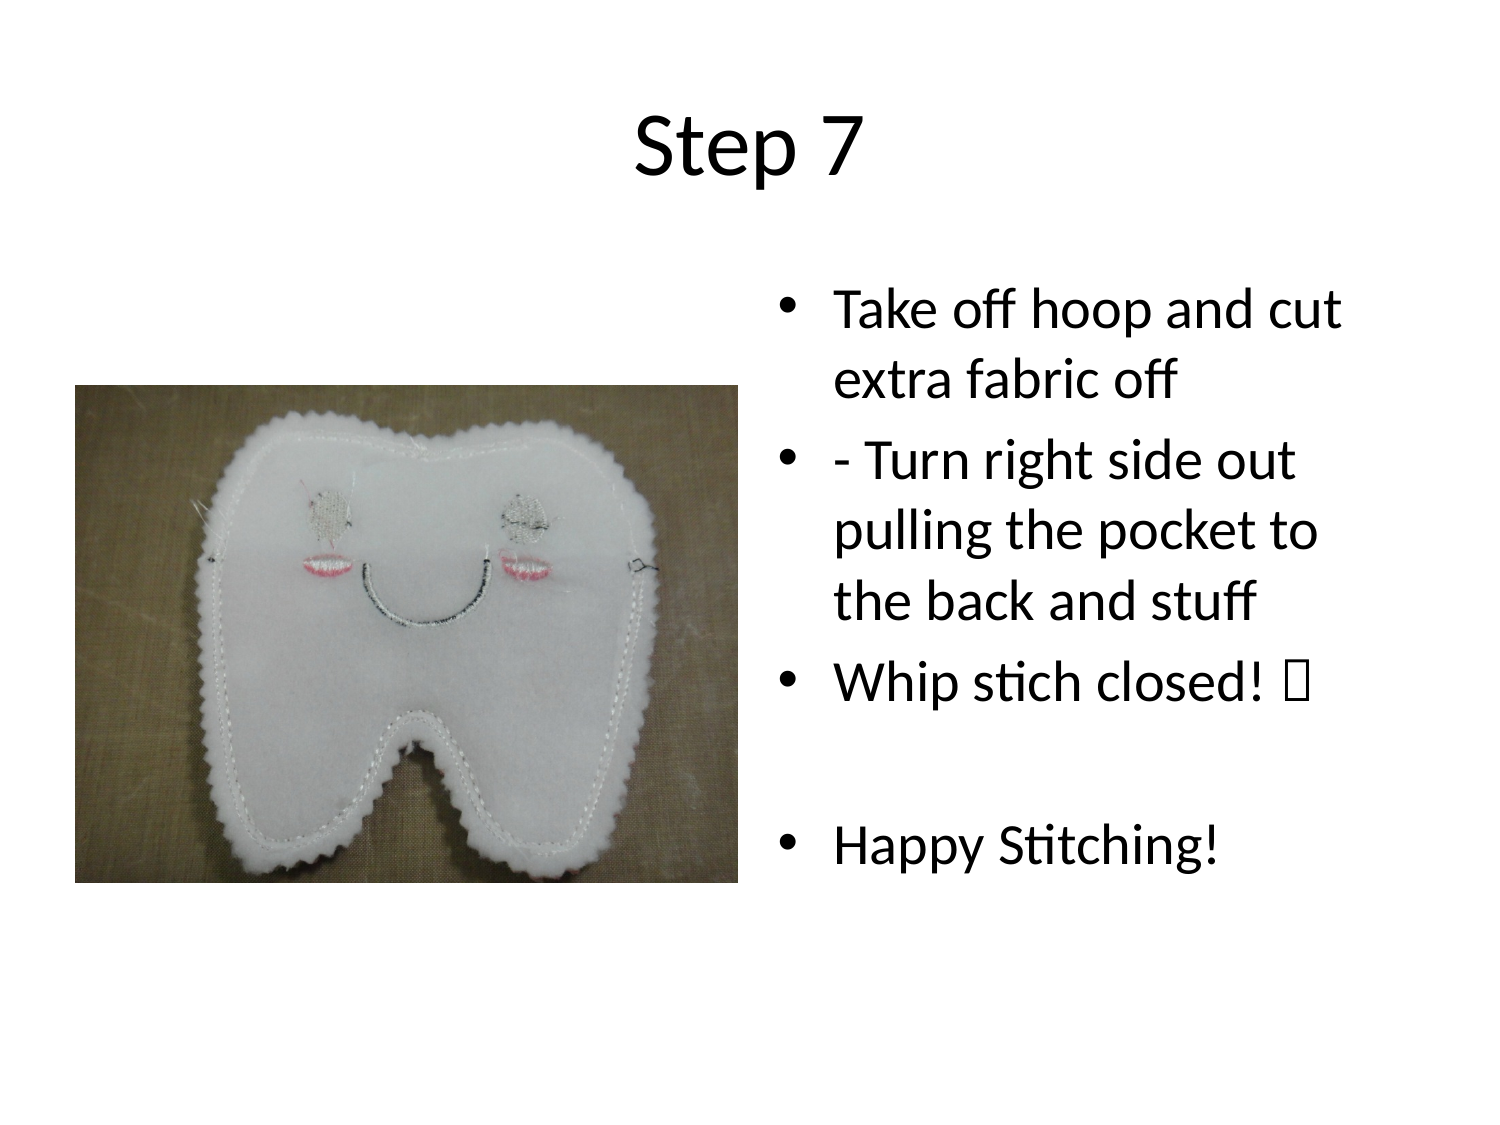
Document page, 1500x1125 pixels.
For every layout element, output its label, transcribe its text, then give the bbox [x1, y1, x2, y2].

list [74, 384, 738, 883]
list Take off hoop and cut extra fabric off - Turn right side out pulling the pocket to the back and stuff Whip stich closed!  Happy Stitching! [762, 262, 1425, 1005]
title Step 7 [75, 45, 1425, 233]
